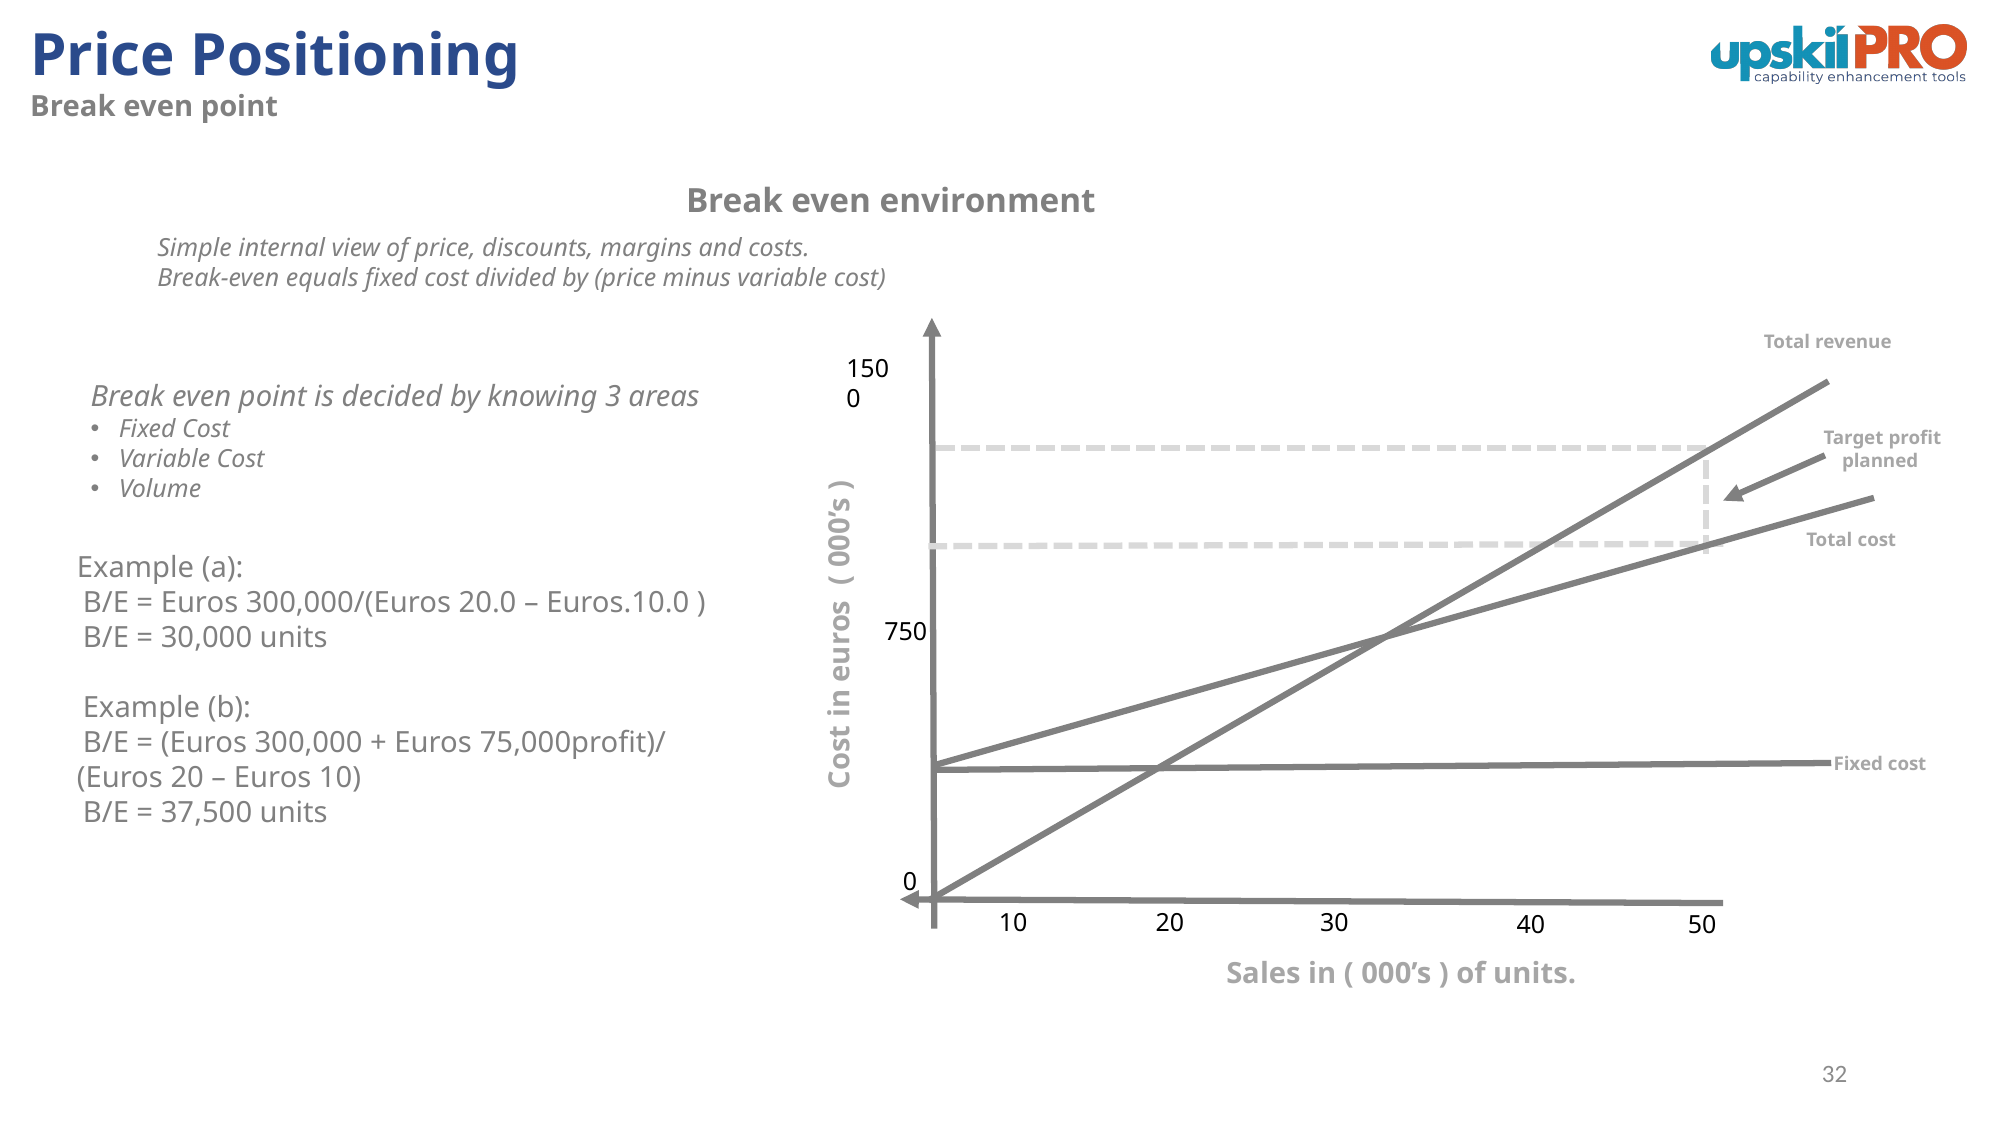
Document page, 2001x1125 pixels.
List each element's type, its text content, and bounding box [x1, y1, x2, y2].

text_box 50 [1673, 901, 1758, 946]
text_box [931, 904, 935, 929]
text_box Fixed cost [1829, 732, 1989, 793]
text_box Target profit planned [1829, 418, 1981, 479]
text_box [1723, 455, 1825, 501]
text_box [900, 899, 1724, 904]
text_box Total revenue [1681, 310, 1979, 371]
text_box 750 [869, 608, 928, 653]
text_box Total cost [1874, 508, 2000, 569]
text_box Sales in ( 000’s ) of units. [1120, 943, 1683, 1000]
picture [1711, 24, 1967, 85]
text_box Cost in euros ( 000’s ) [809, 349, 866, 913]
text_box 40 [1501, 904, 1587, 946]
text_box 30 [1305, 904, 1390, 944]
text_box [935, 497, 1874, 765]
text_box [931, 317, 935, 381]
text_box 10 [984, 904, 1058, 945]
text_box Example (a): B/E = Euros 300,000/(Euros 20.0 – Euros.10.0 ) B/E = 30,000 units Example (b): B/E = (Euros 300,000 + Euros 75,000profit)/ (Euros 20 – Euros 10) B/E = 37,500 units [62, 541, 801, 836]
slide_number 32 [1412, 1042, 1863, 1103]
text_box 0 [888, 858, 928, 904]
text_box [931, 763, 1832, 770]
text_box 20 [1140, 904, 1226, 944]
text_box Simple internal view of price, discounts, margins and costs. Break-even equals fixed cost divided by (price minus variable cost) [142, 224, 1673, 300]
text_box Price Positioning Break even point [15, 10, 1595, 130]
text_box Break even environment [652, 171, 1140, 224]
text_box Break even point is decided by knowing 3 areas Fixed Cost Variable Cost Volume [75, 370, 797, 541]
text_box 1500 [831, 345, 916, 420]
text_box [928, 381, 1829, 901]
